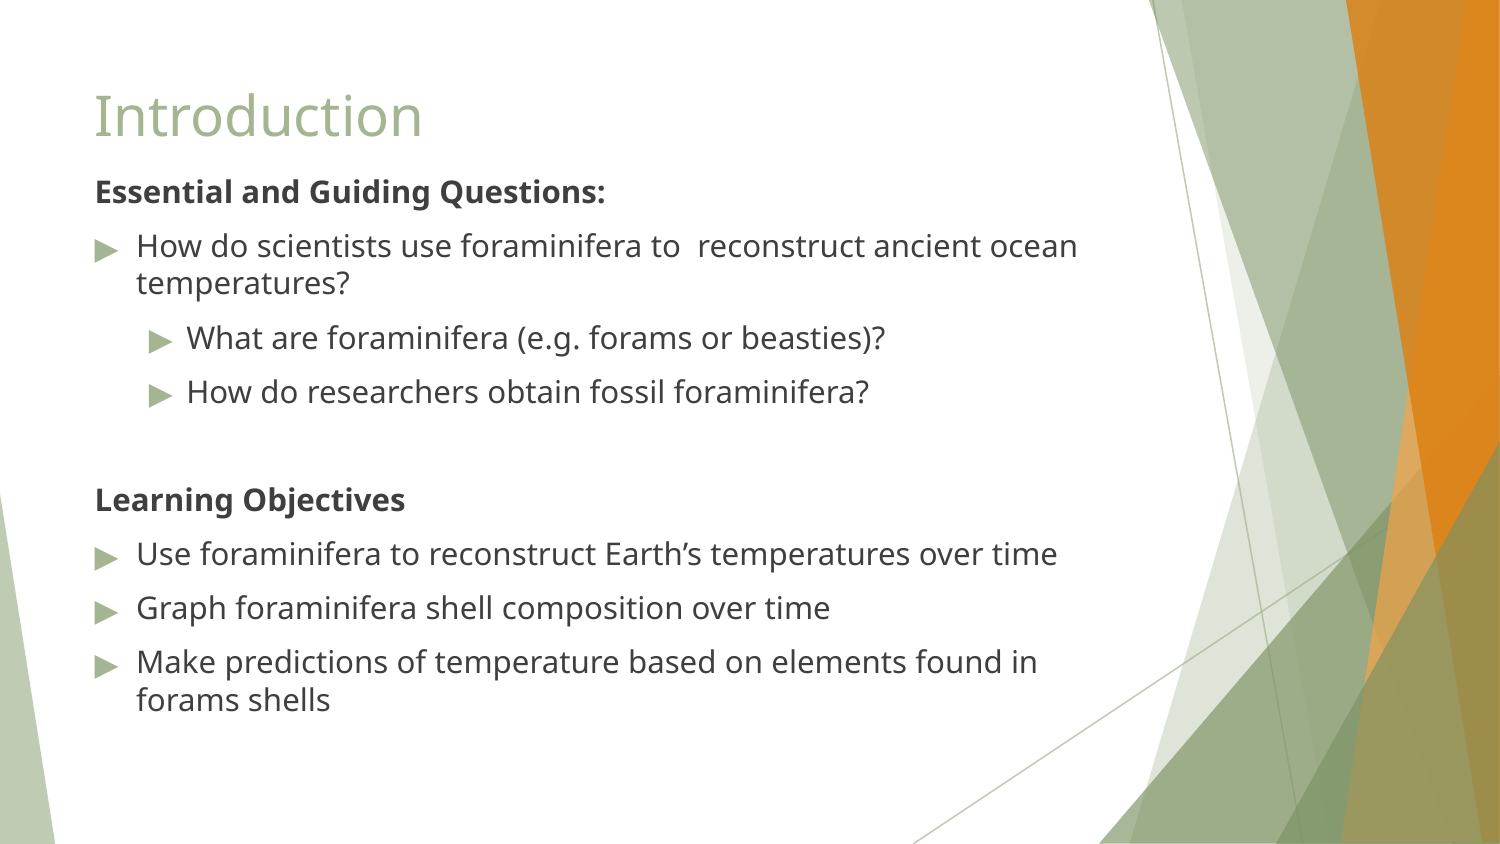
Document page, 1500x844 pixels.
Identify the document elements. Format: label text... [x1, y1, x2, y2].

title Introduction [83, 75, 1141, 166]
list Essential and Guiding Questions: How do scientists use foraminifera to reconstruct ancient ocean temperatures? What are foraminifera (e.g. forams or beasties)? How do researchers obtain fossil foraminifera? Learning Objectives Use foraminifera to reconstruct Earth’s temperatures over time Graph foraminifera shell composition over time Make predictions of temperature based on elements found in forams shells [83, 166, 1141, 645]
